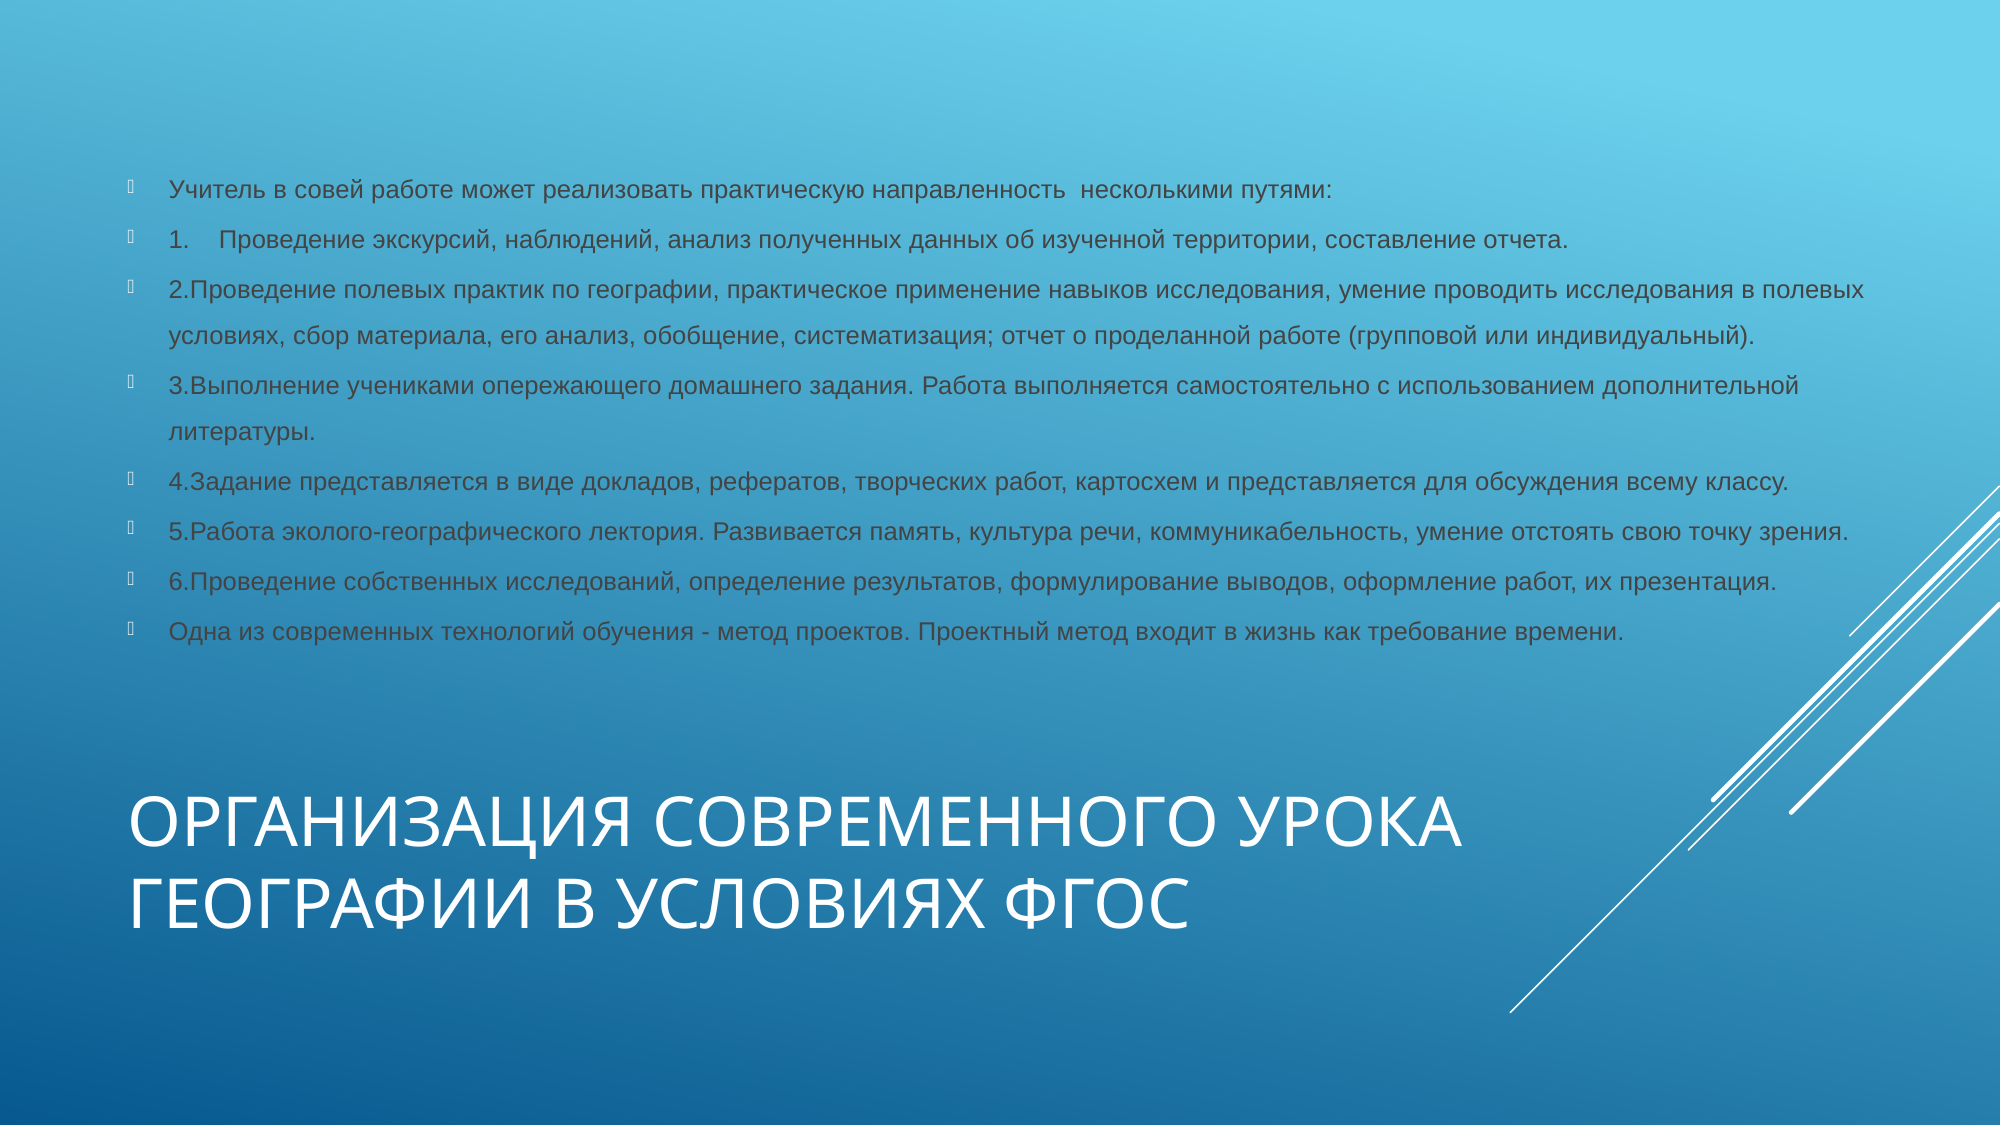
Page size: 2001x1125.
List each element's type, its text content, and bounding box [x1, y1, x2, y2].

title Организация современного урока географии в условиях фгос [112, 736, 1513, 984]
list Учитель в совей работе может реализовать практическую направленность несколькими путями: 1. Проведение экскурсий, наблюдений, анализ полученных данных об изученной территории, составление отчета. 2.Проведение полевых практик по географии, практическое применение навыков исследования, умение проводить исследования в полевых условиях, сбор материала, его анализ, обобщение, систематизация; отчет о проделанной работе (групповой или индивидуальный). 3.Выполнение учениками опережающего домашнего задания. Работа выполняется самостоятельно с использованием дополнительной литературы. 4.Задание представляется в виде докладов, рефератов, творческих работ, картосхем и представляется для обсуждения всему классу. 5.Работа эколого-географического лектория. Развивается память, культура речи, коммуникабельность, умение отстоять свою точку зрения. 6.Проведение собственных исследований, определение результатов, формулирование выводов, оформление работ, их презентация. Одна из современных технологий обучения - метод проектов. Проектный метод входит в жизнь как требование времени. [112, 112, 1887, 706]
